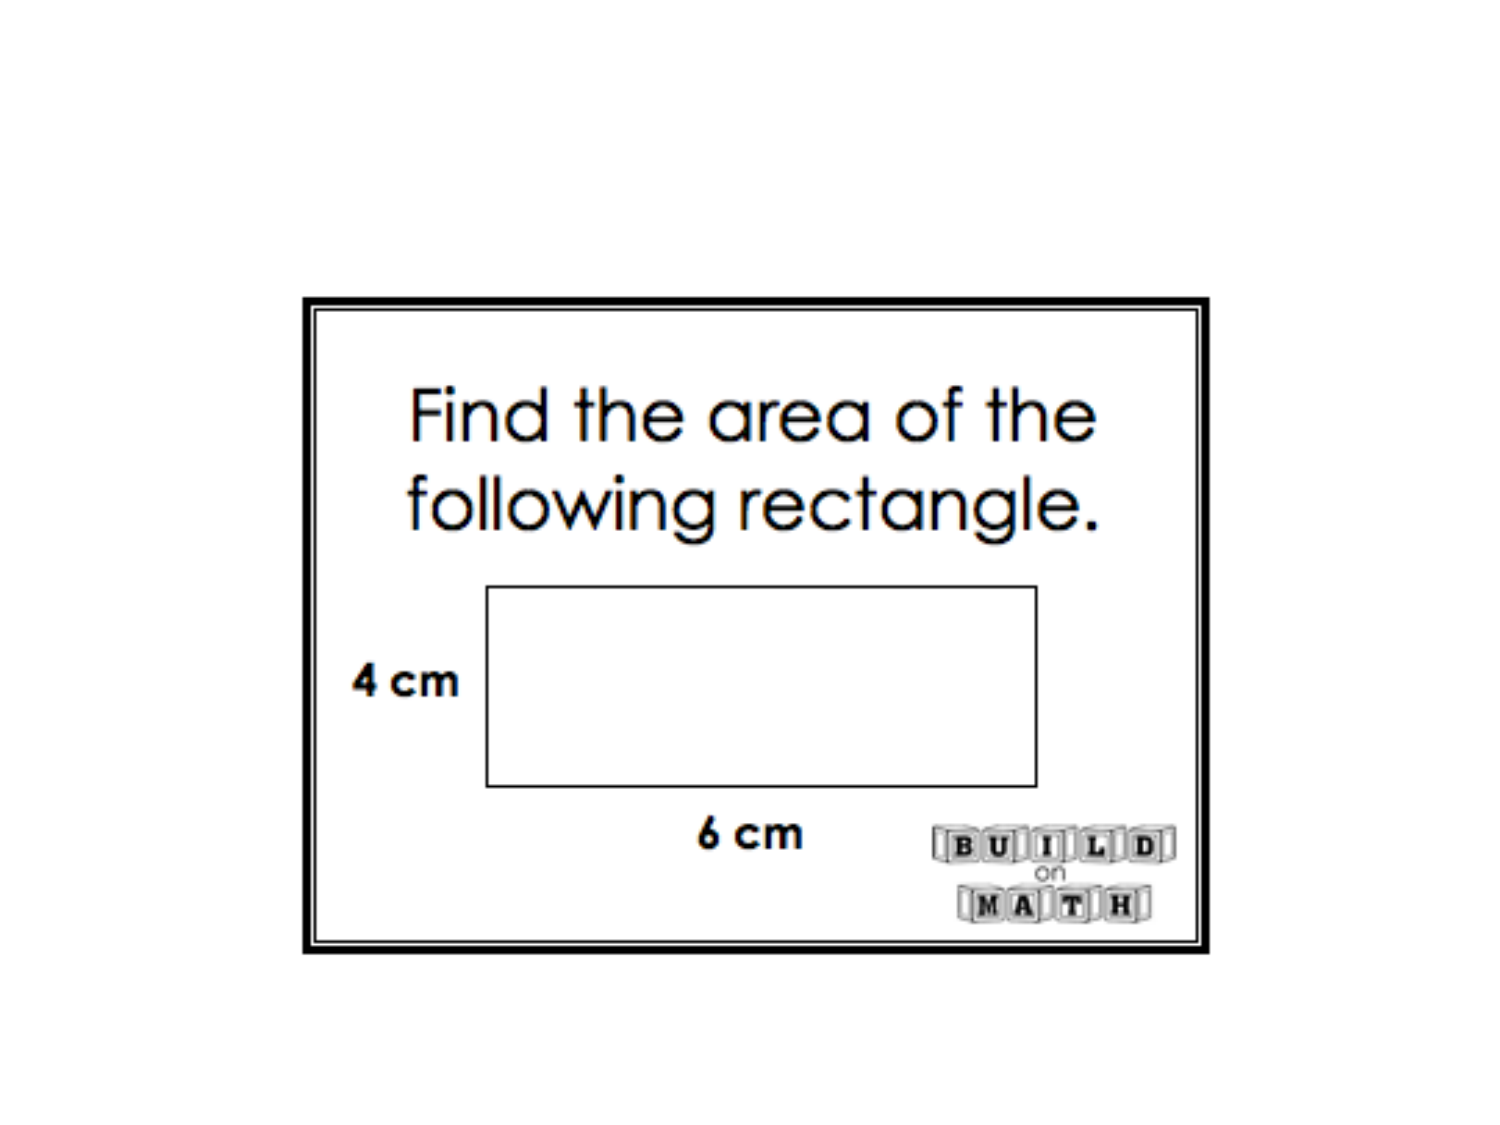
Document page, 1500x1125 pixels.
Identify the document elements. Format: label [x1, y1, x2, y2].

list [74, 262, 1426, 1006]
